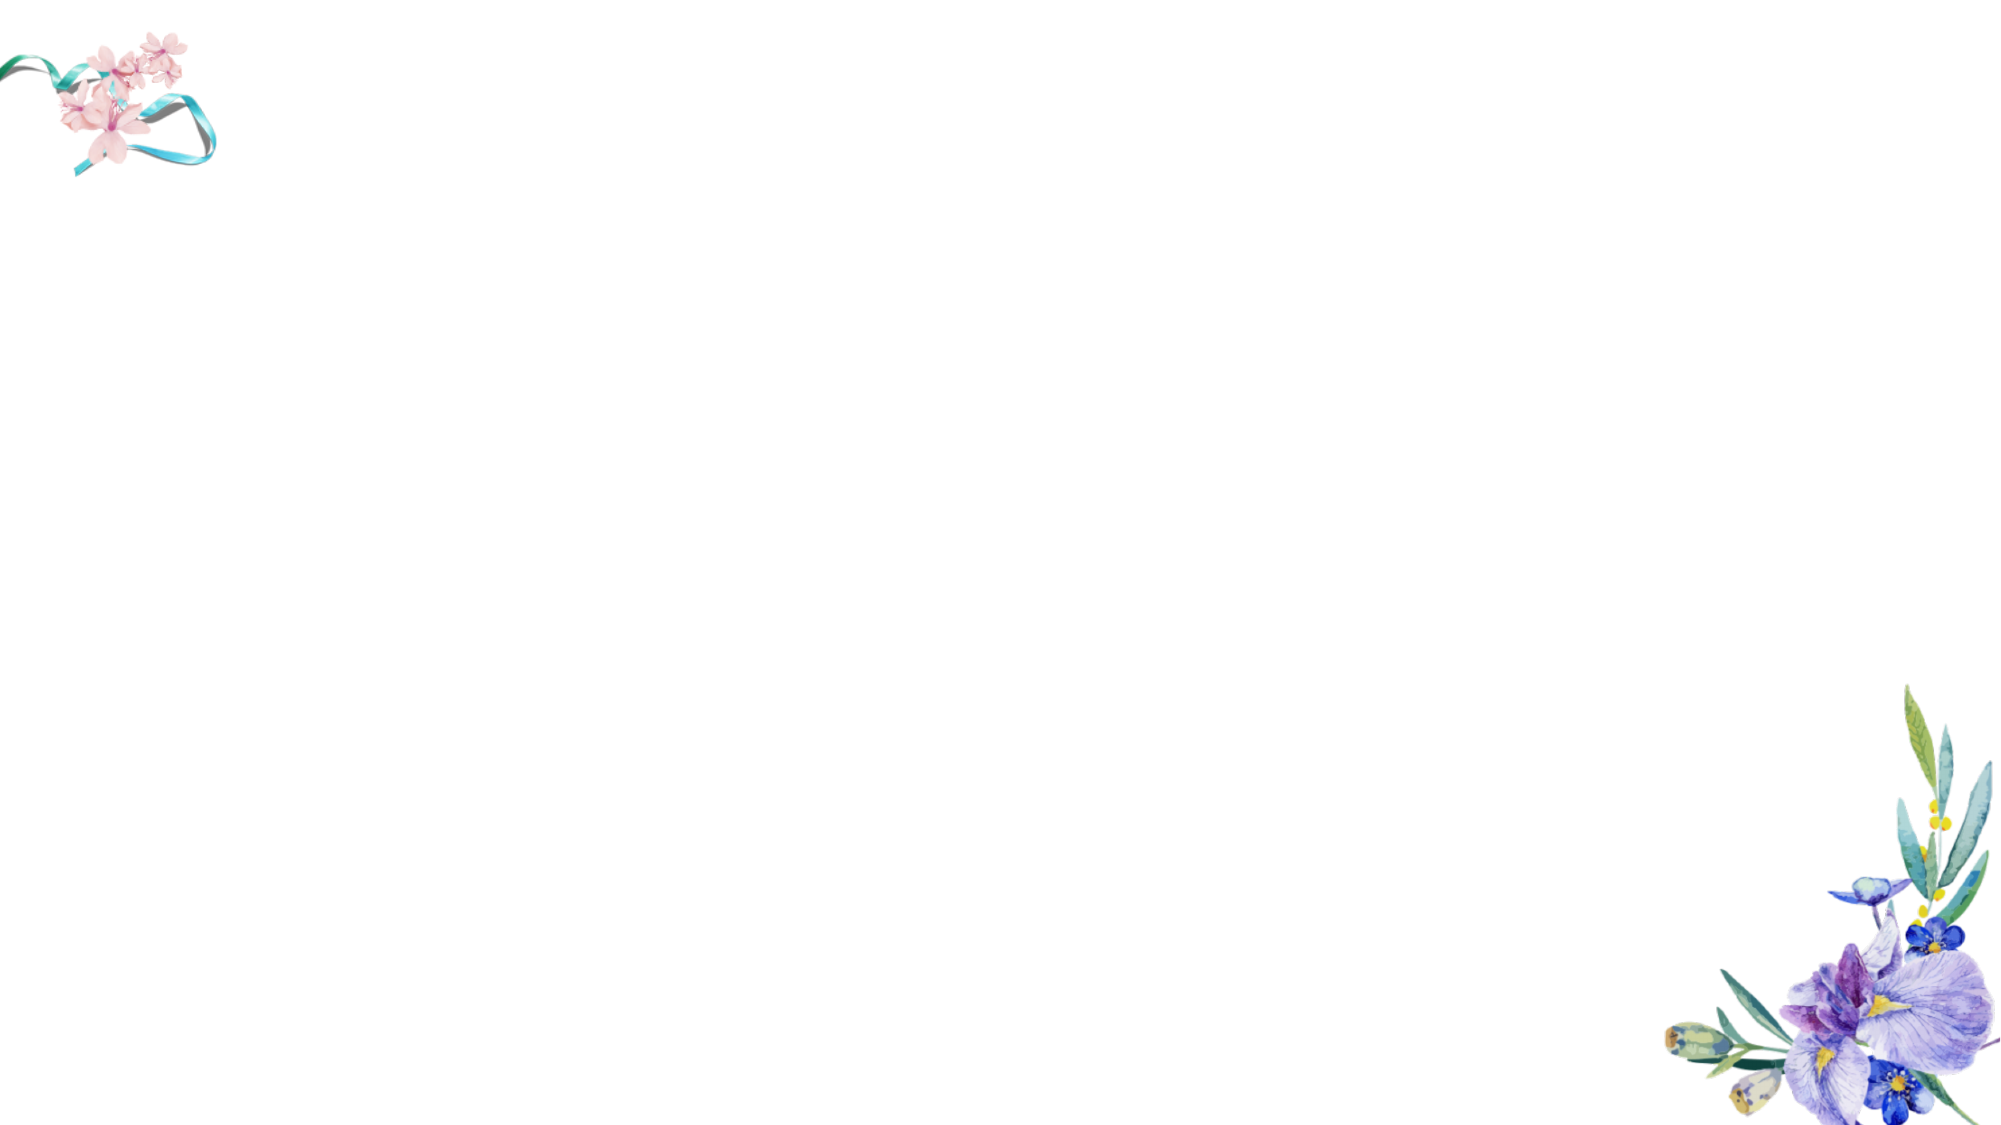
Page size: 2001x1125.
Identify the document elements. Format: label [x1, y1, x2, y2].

picture [1635, 672, 2001, 1125]
picture [0, 18, 237, 195]
